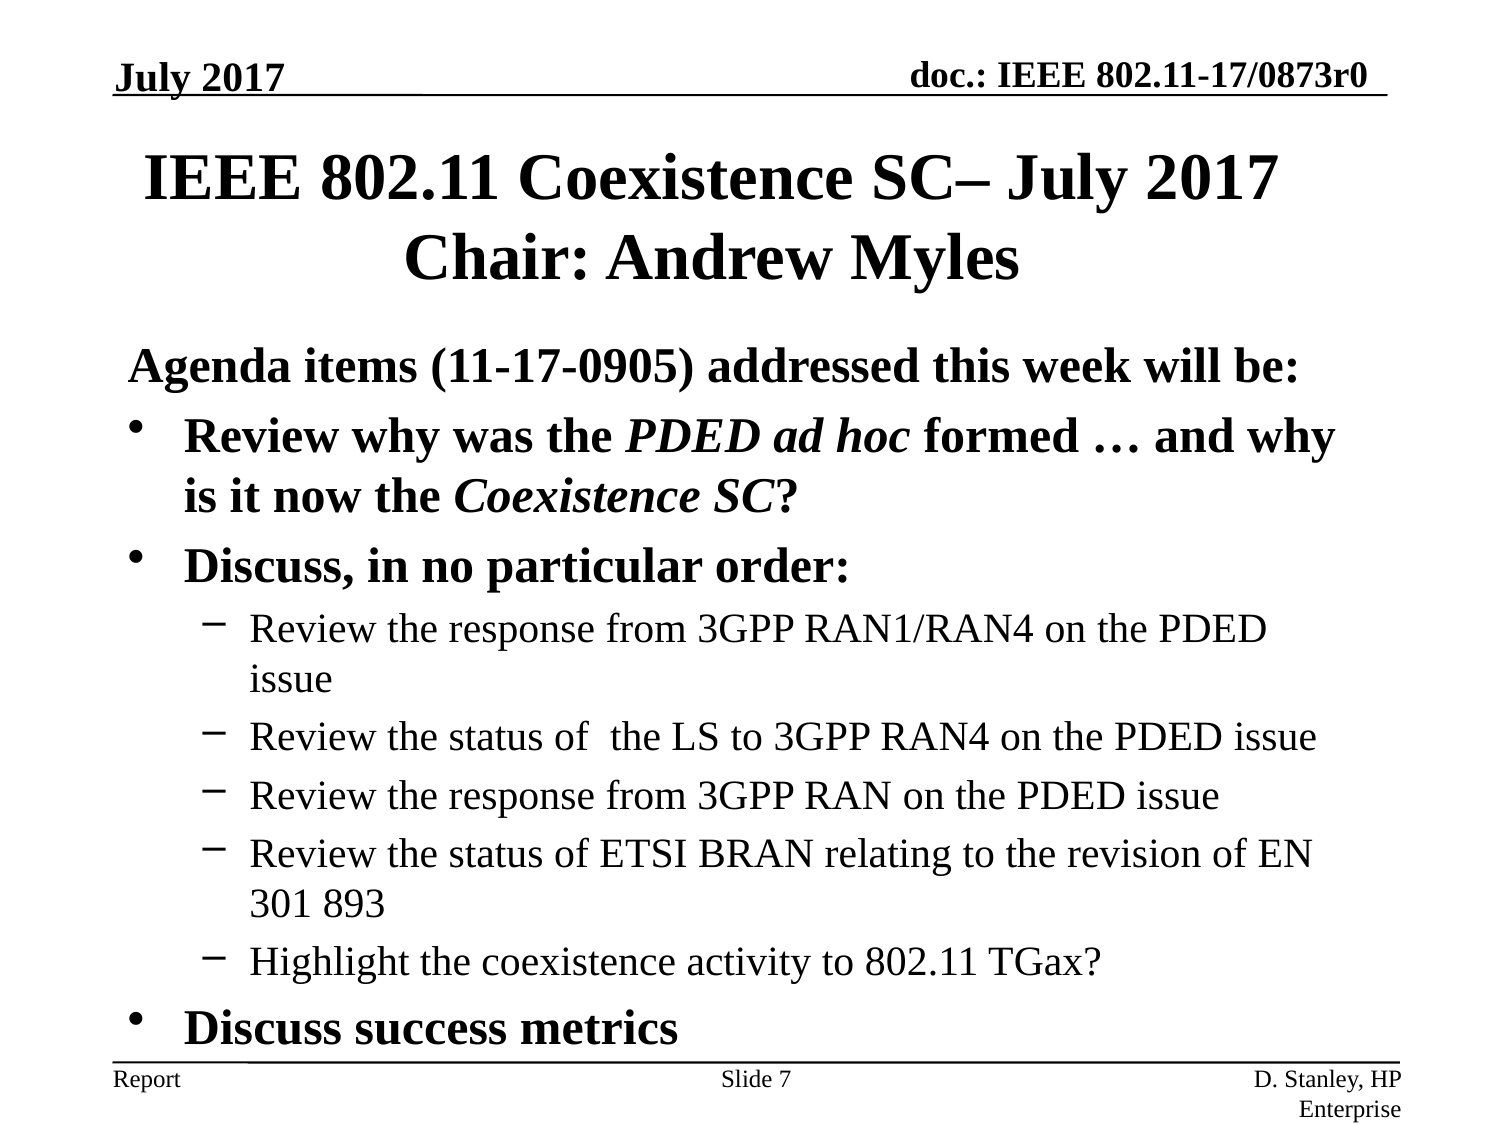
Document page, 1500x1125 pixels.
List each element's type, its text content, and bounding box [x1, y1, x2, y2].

slide_number Slide 7 [720, 1062, 792, 1093]
list Agenda items (11-17-0905) addressed this week will be: Review why was the PDED ad hoc formed … and why is it now the Coexistence SC? Discuss, in no particular order: Review the response from 3GPP RAN1/RAN4 on the PDED issue Review the status of the LS to 3GPP RAN4 on the PDED issue Review the response from 3GPP RAN on the PDED issue Review the status of ETSI BRAN relating to the revision of EN 301 893 Highlight the coexistence activity to 802.11 TGax? Discuss success metrics [112, 324, 1375, 1038]
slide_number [114, 49, 413, 100]
title IEEE 802.11 Coexistence SC– July 2017 Chair: Andrew Myles [75, 125, 1350, 300]
footer D. Stanley, HP Enterprise [1170, 1062, 1402, 1093]
